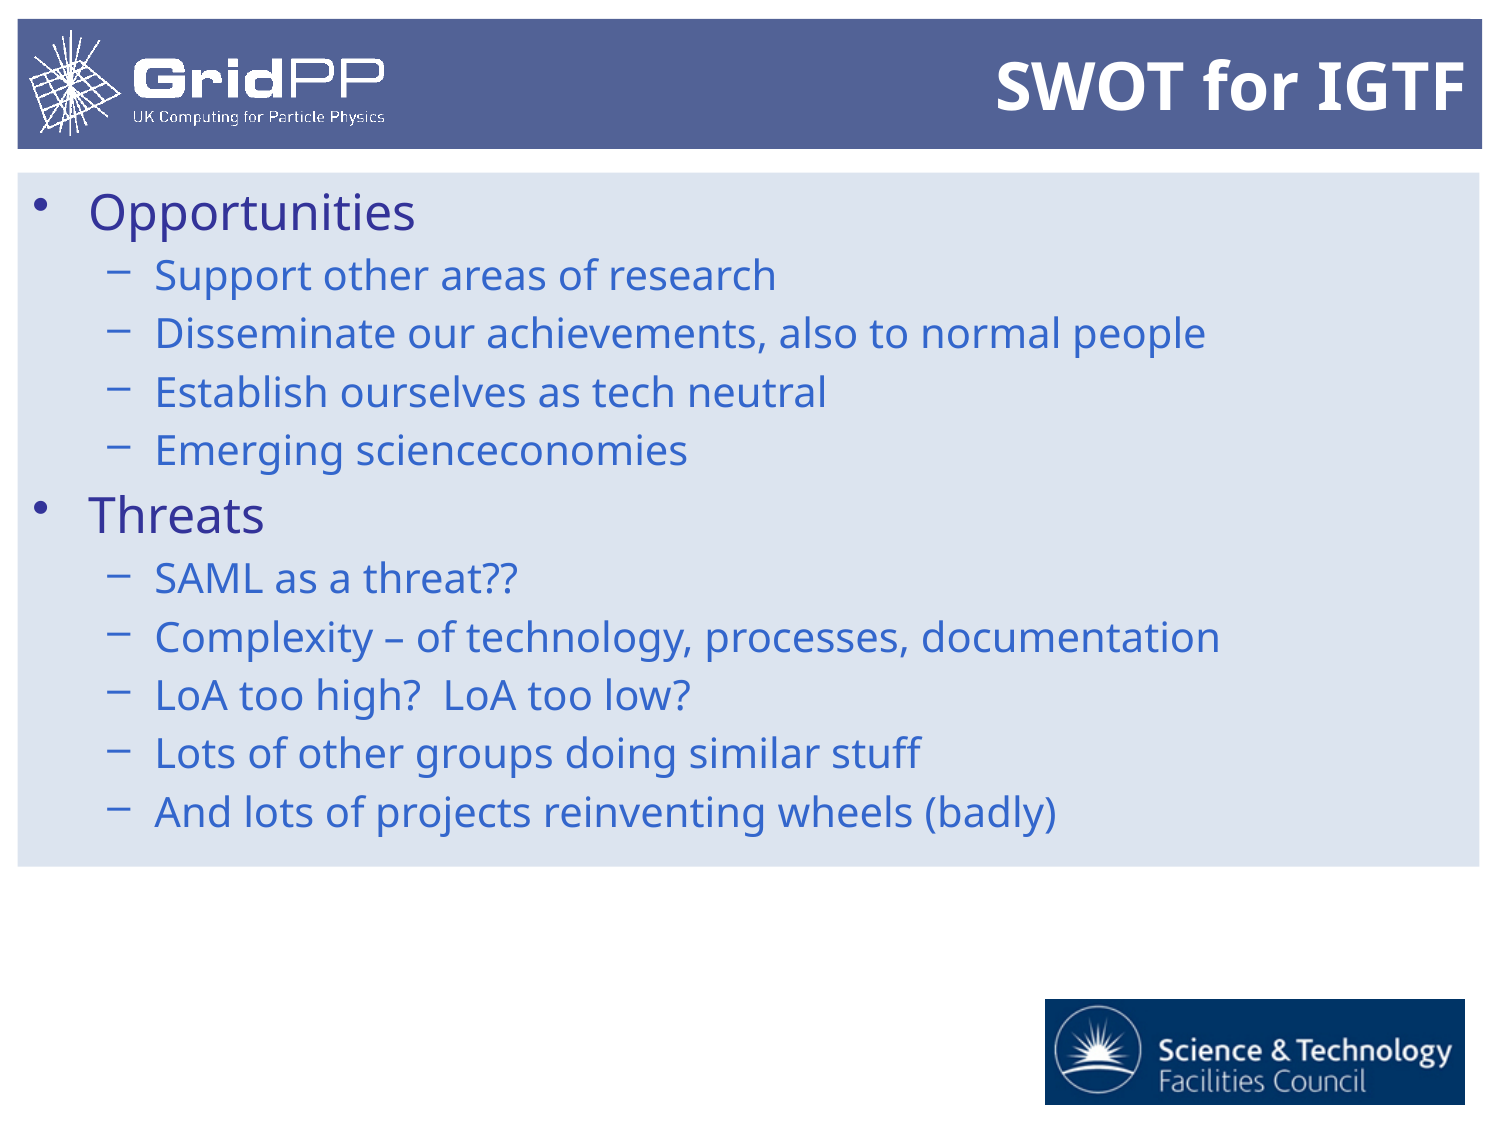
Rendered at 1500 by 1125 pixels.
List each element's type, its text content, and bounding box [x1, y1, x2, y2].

picture [29, 30, 384, 136]
title SWOT for IGTF [513, 18, 1483, 150]
picture [1045, 999, 1465, 1105]
list Opportunities Support other areas of research Disseminate our achievements, also to normal people Establish ourselves as tech neutral Emerging scienceconomies Threats SAML as a threat?? Complexity – of technology, processes, documentation LoA too high? LoA too low? Lots of other groups doing similar stuff And lots of projects reinventing wheels (badly) [17, 172, 1480, 867]
